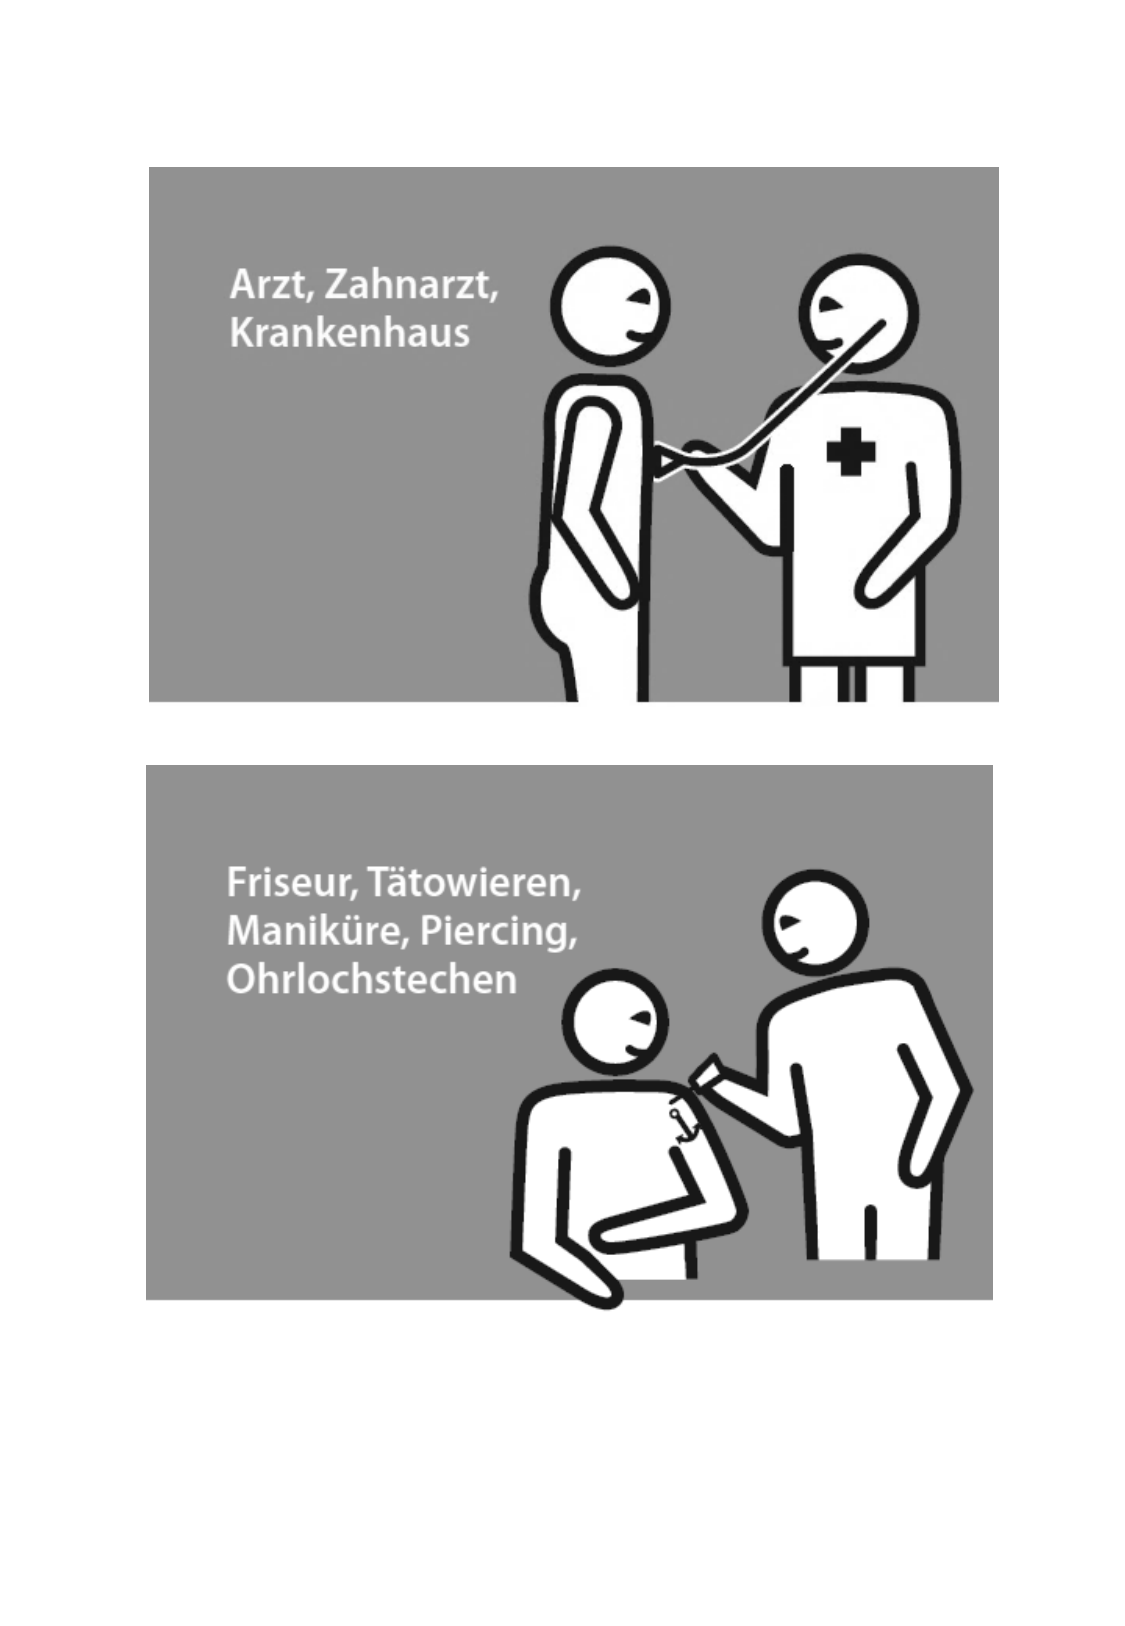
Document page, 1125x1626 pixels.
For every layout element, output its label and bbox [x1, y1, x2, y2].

picture [145, 764, 994, 1316]
picture [148, 166, 1000, 707]
